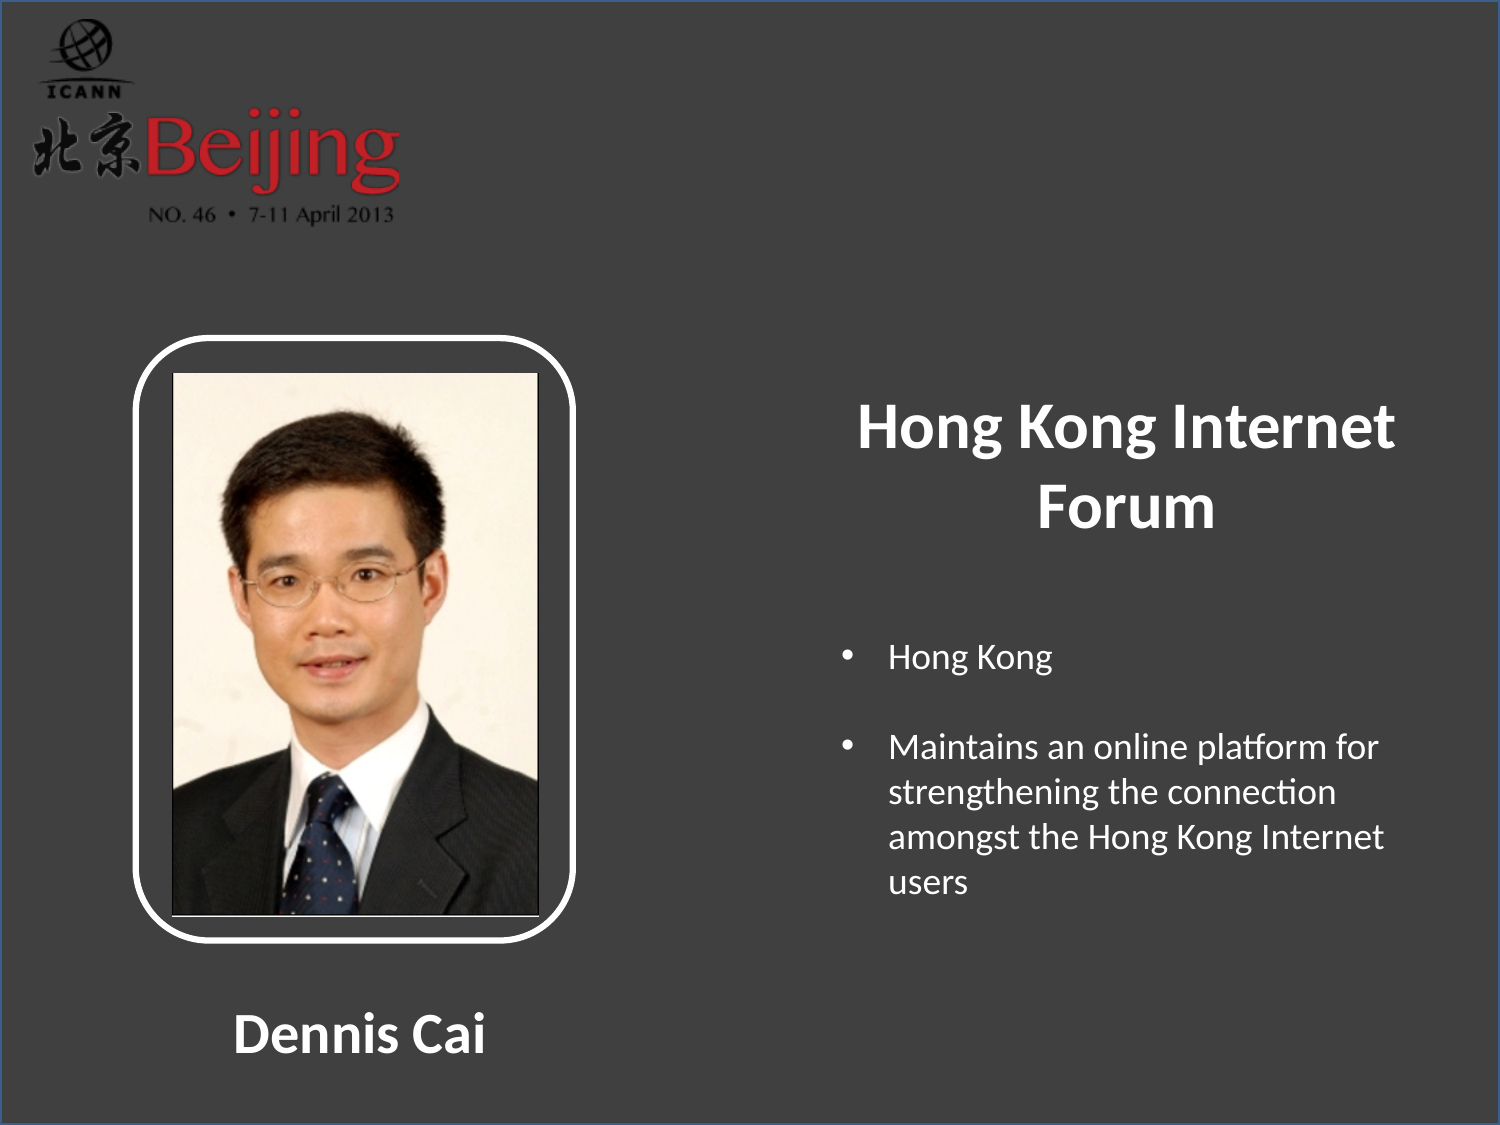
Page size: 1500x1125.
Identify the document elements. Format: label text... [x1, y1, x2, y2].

picture [29, 19, 399, 238]
text_box Hong Kong Internet Forum Hong Kong Maintains an online platform for strengthening the connection amongst the Hong Kong Internet users [826, 375, 1429, 910]
picture [172, 373, 540, 917]
text_box Dennis Cai [123, 987, 597, 1073]
